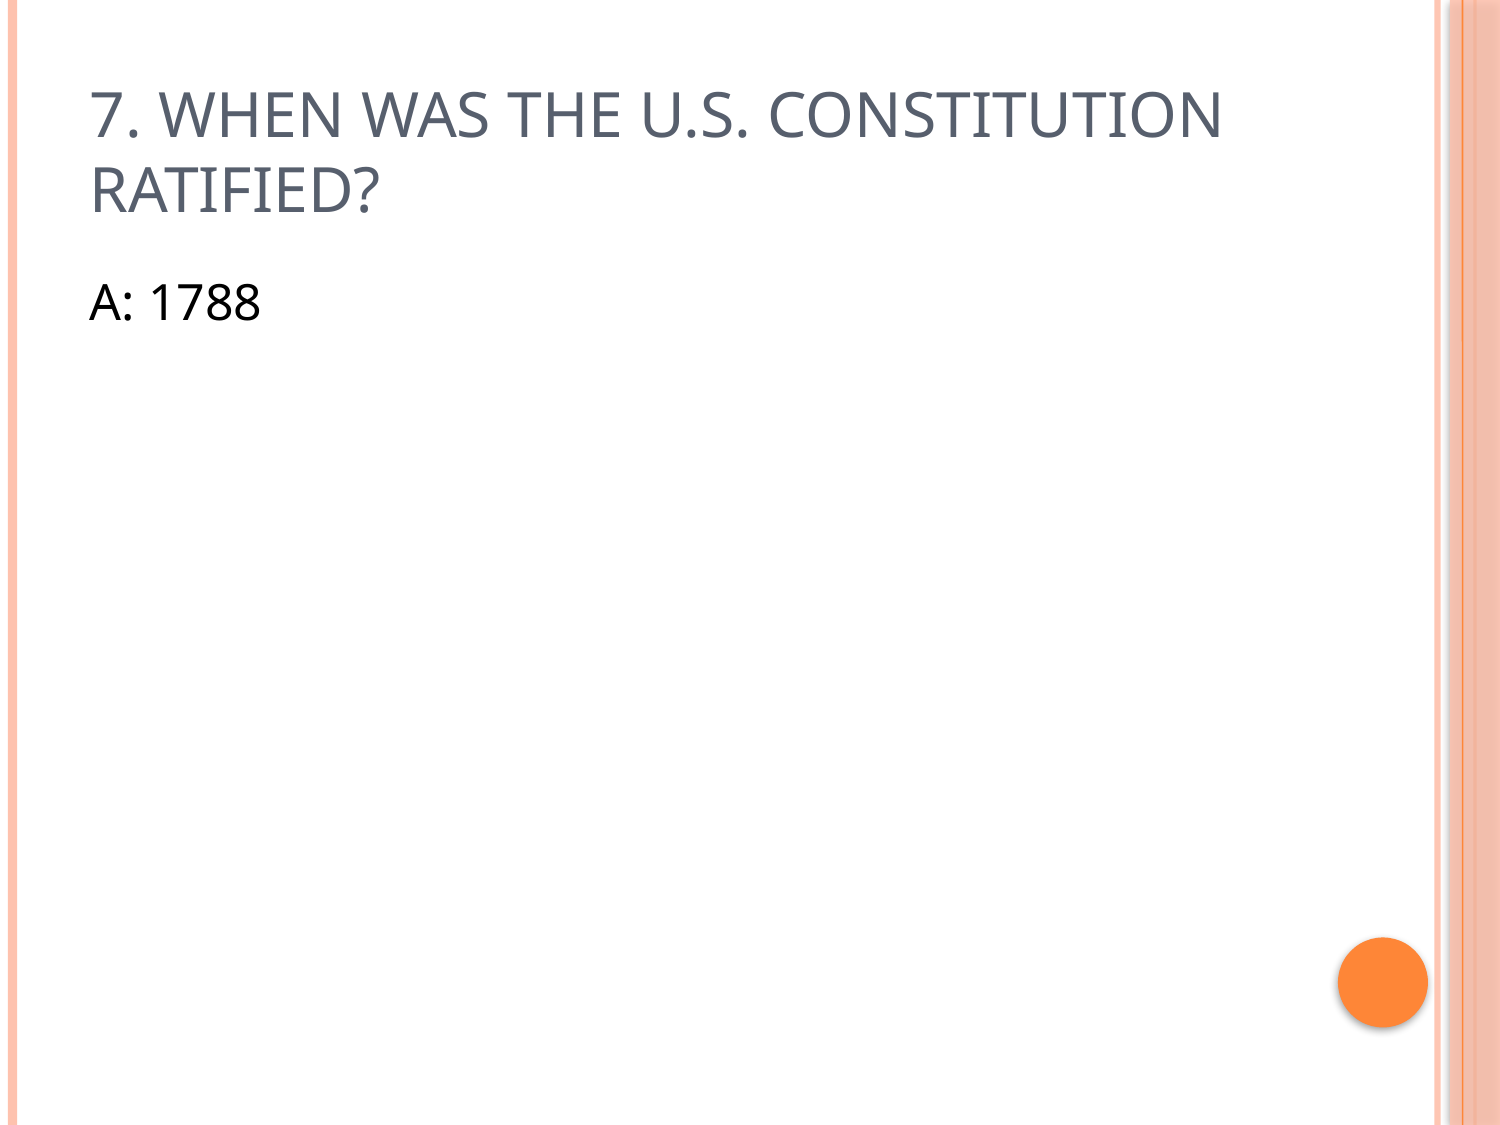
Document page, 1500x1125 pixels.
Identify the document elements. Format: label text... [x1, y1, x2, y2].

list A: 1788 [75, 262, 1300, 1062]
title 7. When was the U.S. Constitution ratified? [75, 45, 1300, 233]
